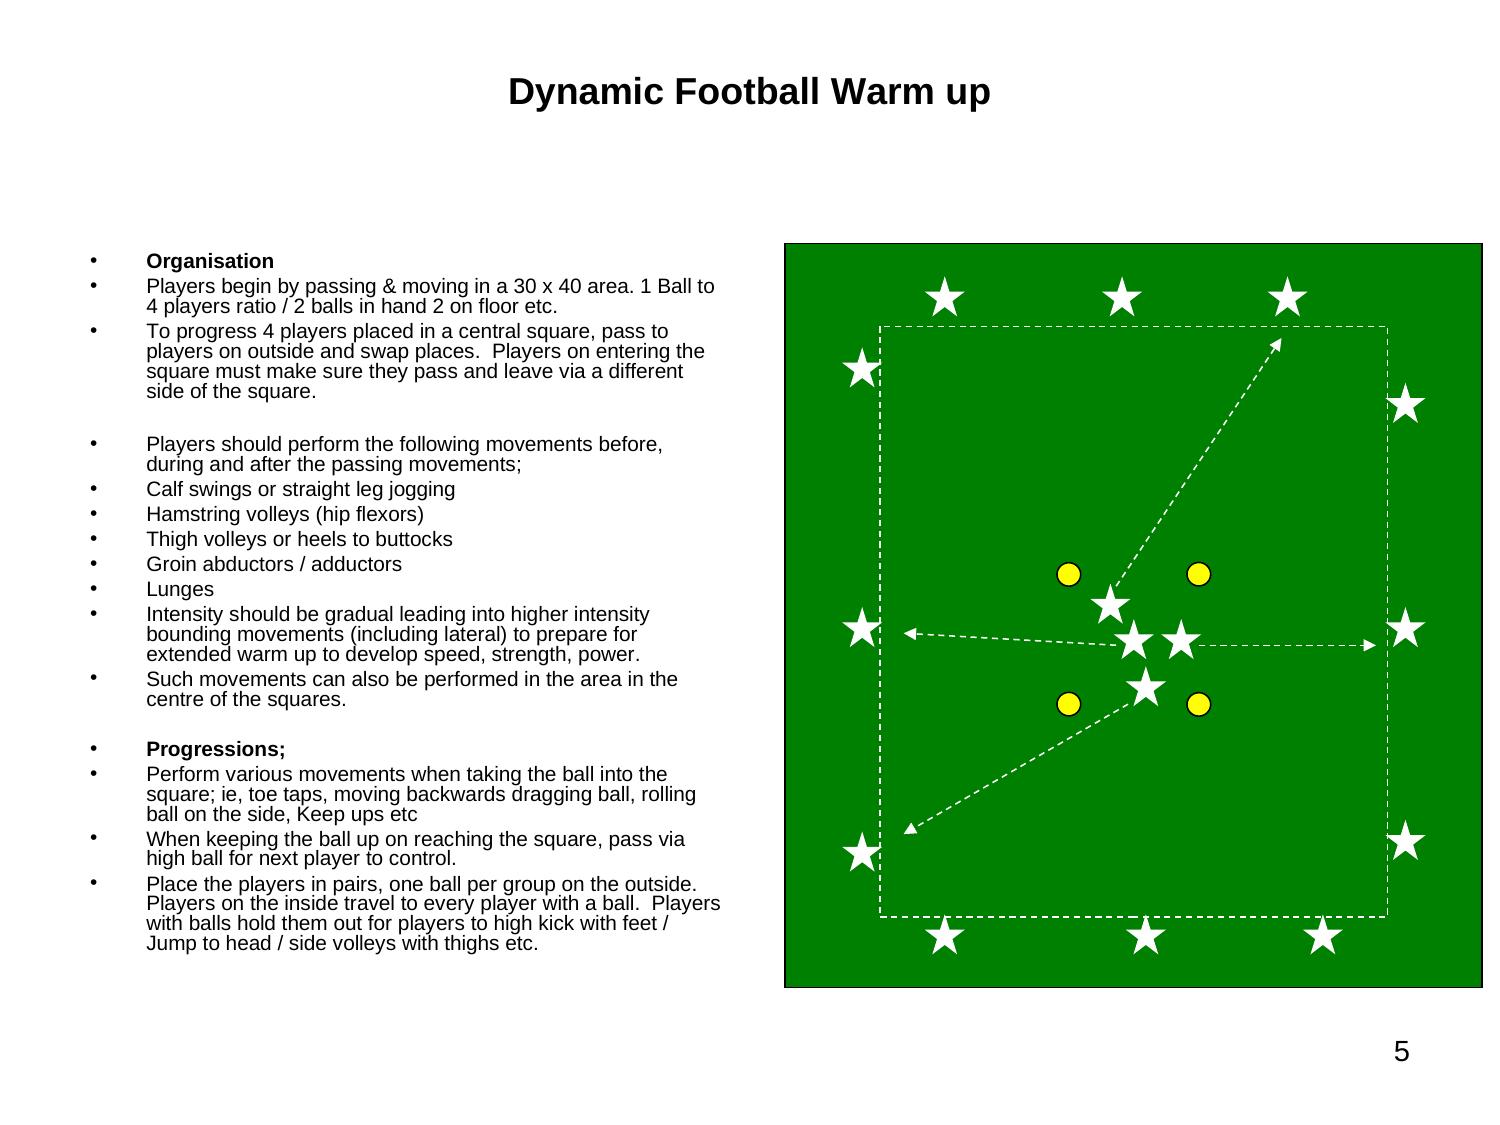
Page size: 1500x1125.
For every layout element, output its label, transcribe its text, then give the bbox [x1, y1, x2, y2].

text_box [1269, 278, 1306, 315]
list Organisation Players begin by passing & moving in a 30 x 40 area. 1 Ball to 4 players ratio / 2 balls in hand 2 on floor etc. To progress 4 players placed in a central square, pass to players on outside and swap places. Players on entering the square must make sure they pass and leave via a different side of the square. Players should perform the following movements before, during and after the passing movements; Calf swings or straight leg jogging Hamstring volleys (hip flexors) Thigh volleys or heels to buttocks Groin abductors / adductors Lunges Intensity should be gradual leading into higher intensity bounding movements (including lateral) to prepare for extended warm up to develop speed, strength, power. Such movements can also be performed in the area in the centre of the squares. Progressions; Perform various movements when taking the ball into the square; ie, toe taps, moving backwards dragging ball, rolling ball on the side, Keep ups etc When keeping the ball up on reaching the square, pass via high ball for next player to control. Place the players in pairs, one ball per group on the outside. Players on the inside travel to every player with a ball. Players with balls hold them out for players to high kick with feet / Jump to head / side volleys with thighs etc. [75, 245, 738, 988]
text_box [927, 278, 963, 315]
text_box [844, 609, 879, 645]
text_box [1305, 917, 1341, 953]
text_box [1269, 338, 1282, 355]
text_box [1363, 639, 1377, 652]
text_box [1128, 917, 1164, 953]
text_box [927, 917, 963, 953]
text_box [1388, 385, 1424, 421]
text_box [1388, 609, 1424, 645]
text_box [879, 326, 1388, 917]
text_box [785, 243, 1483, 988]
text_box <number> [1074, 1024, 1425, 1103]
title Dynamic Football Warm up [75, 0, 1425, 183]
text_box [1388, 822, 1424, 858]
text_box [1104, 278, 1140, 315]
text_box [844, 350, 879, 386]
text_box [903, 627, 917, 641]
text_box [844, 834, 879, 870]
text_box [903, 822, 918, 835]
